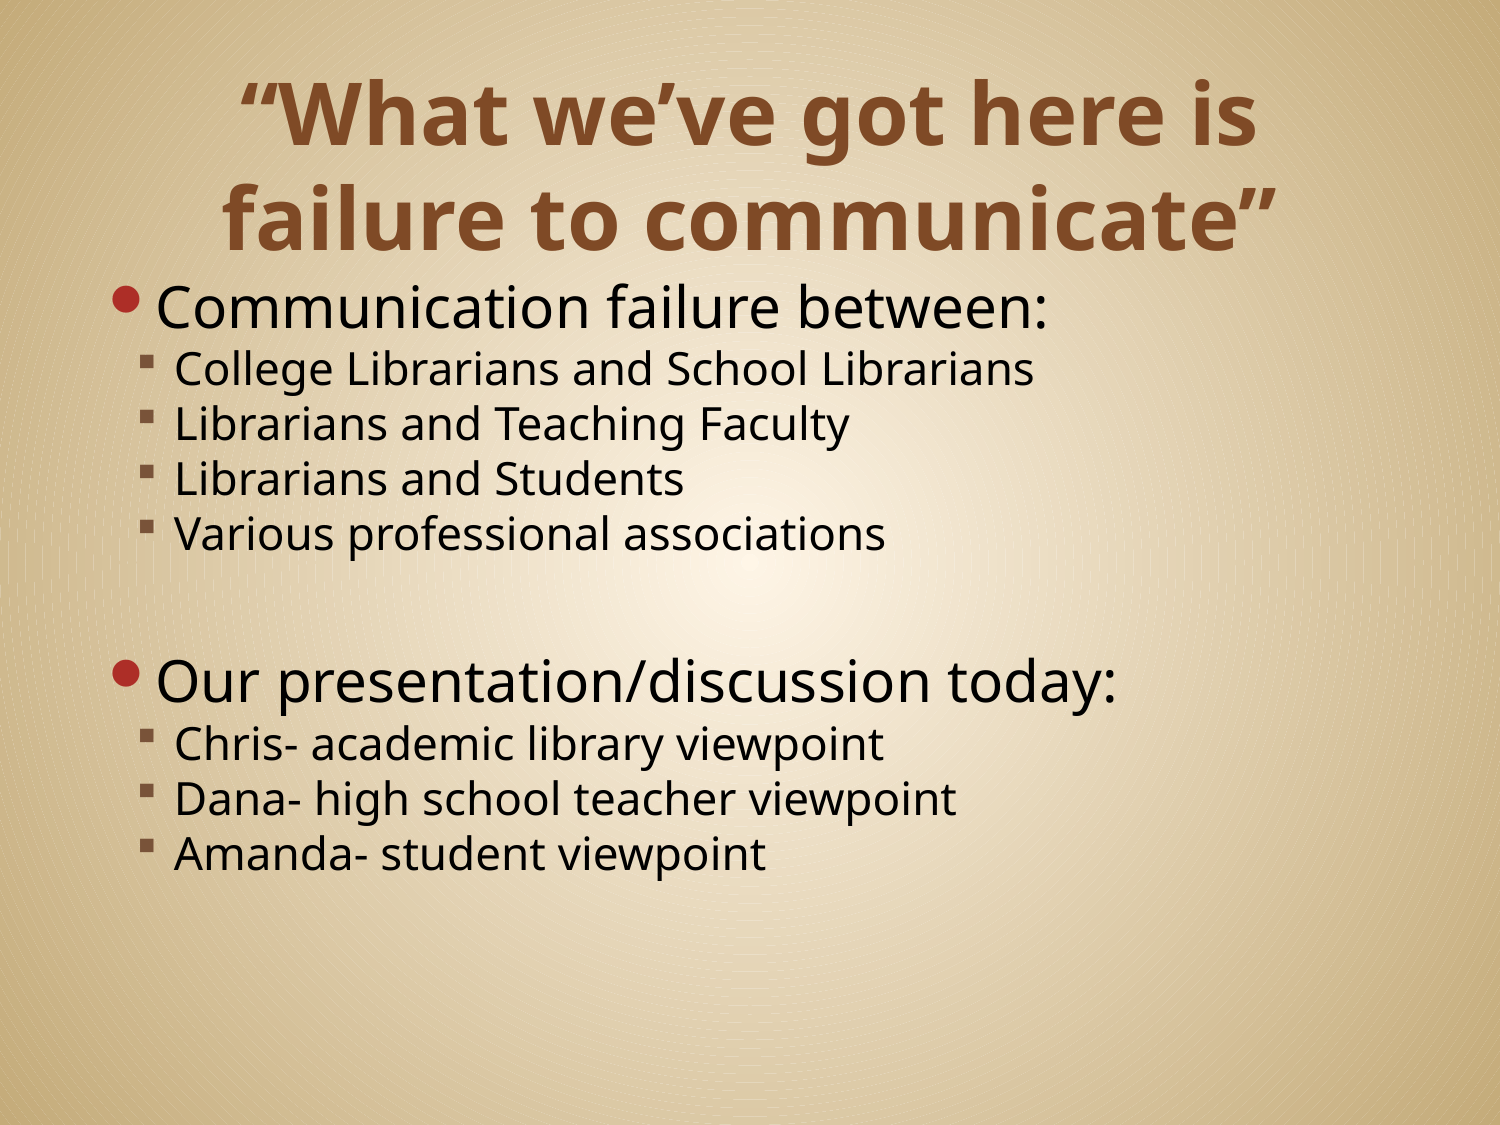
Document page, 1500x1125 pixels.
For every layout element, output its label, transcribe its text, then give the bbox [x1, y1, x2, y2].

title “What we’ve got here is failure to communicate” [75, 50, 1425, 262]
list Communication failure between: College Librarians and School Librarians Librarians and Teaching Faculty Librarians and Students Various professional associations Our presentation/discussion today: Chris- academic library viewpoint Dana- high school teacher viewpoint Amanda- student viewpoint [74, 262, 1426, 1006]
